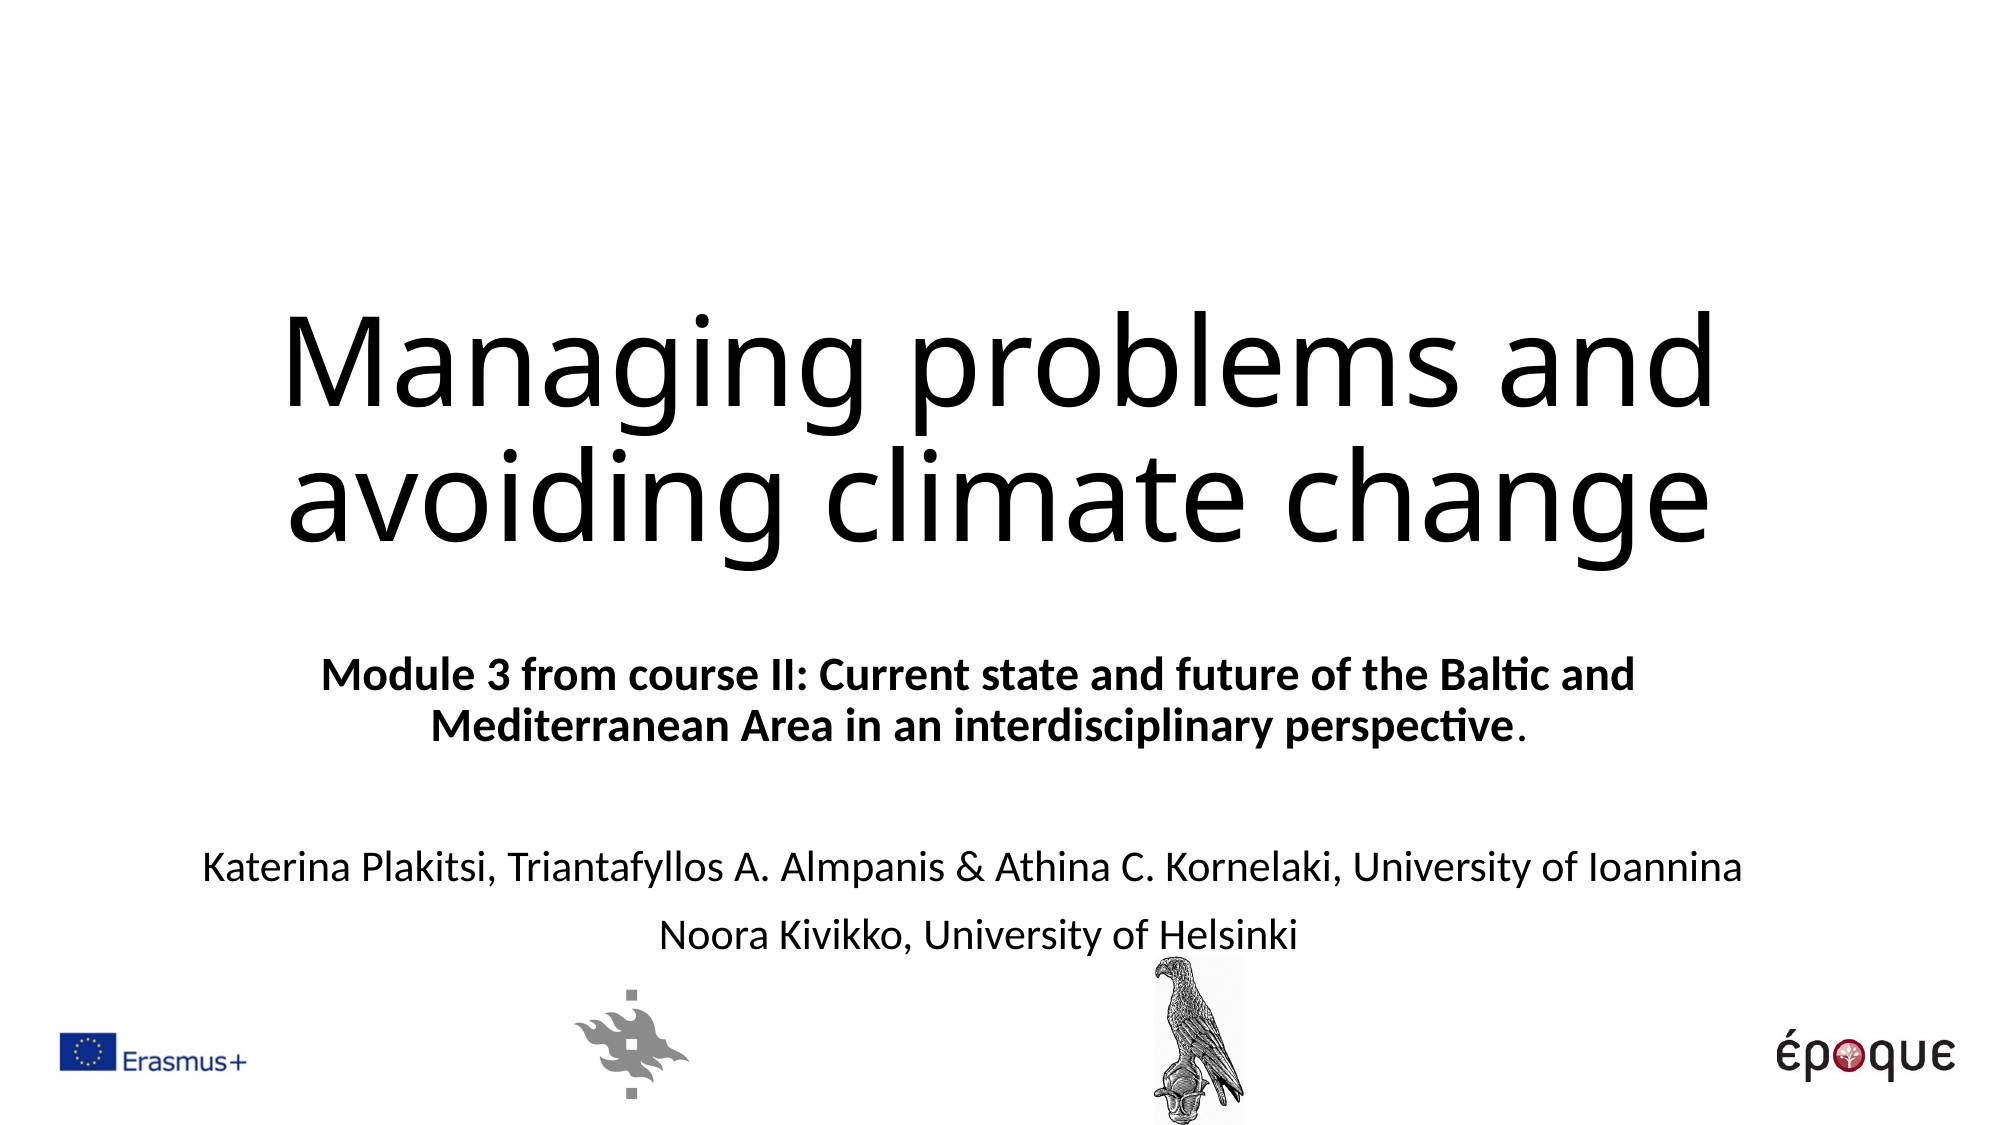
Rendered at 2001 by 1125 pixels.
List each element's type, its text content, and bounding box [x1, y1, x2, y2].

picture [1777, 1029, 1955, 1082]
title Managing problems and avoiding climate change [249, 184, 1750, 576]
picture [58, 1022, 248, 1082]
subtitle Module 3 from course II: Current state and future of the Baltic and Mediterranean Area in an interdisciplinary perspective. Katerina Plakitsi, Triantafyllos A. Almpanis & Athina C. Kornelaki, University of Ioannina Noora Kivikko, University of Helsinki [163, 641, 1796, 970]
picture [1154, 956, 1244, 1125]
picture [556, 981, 712, 1107]
